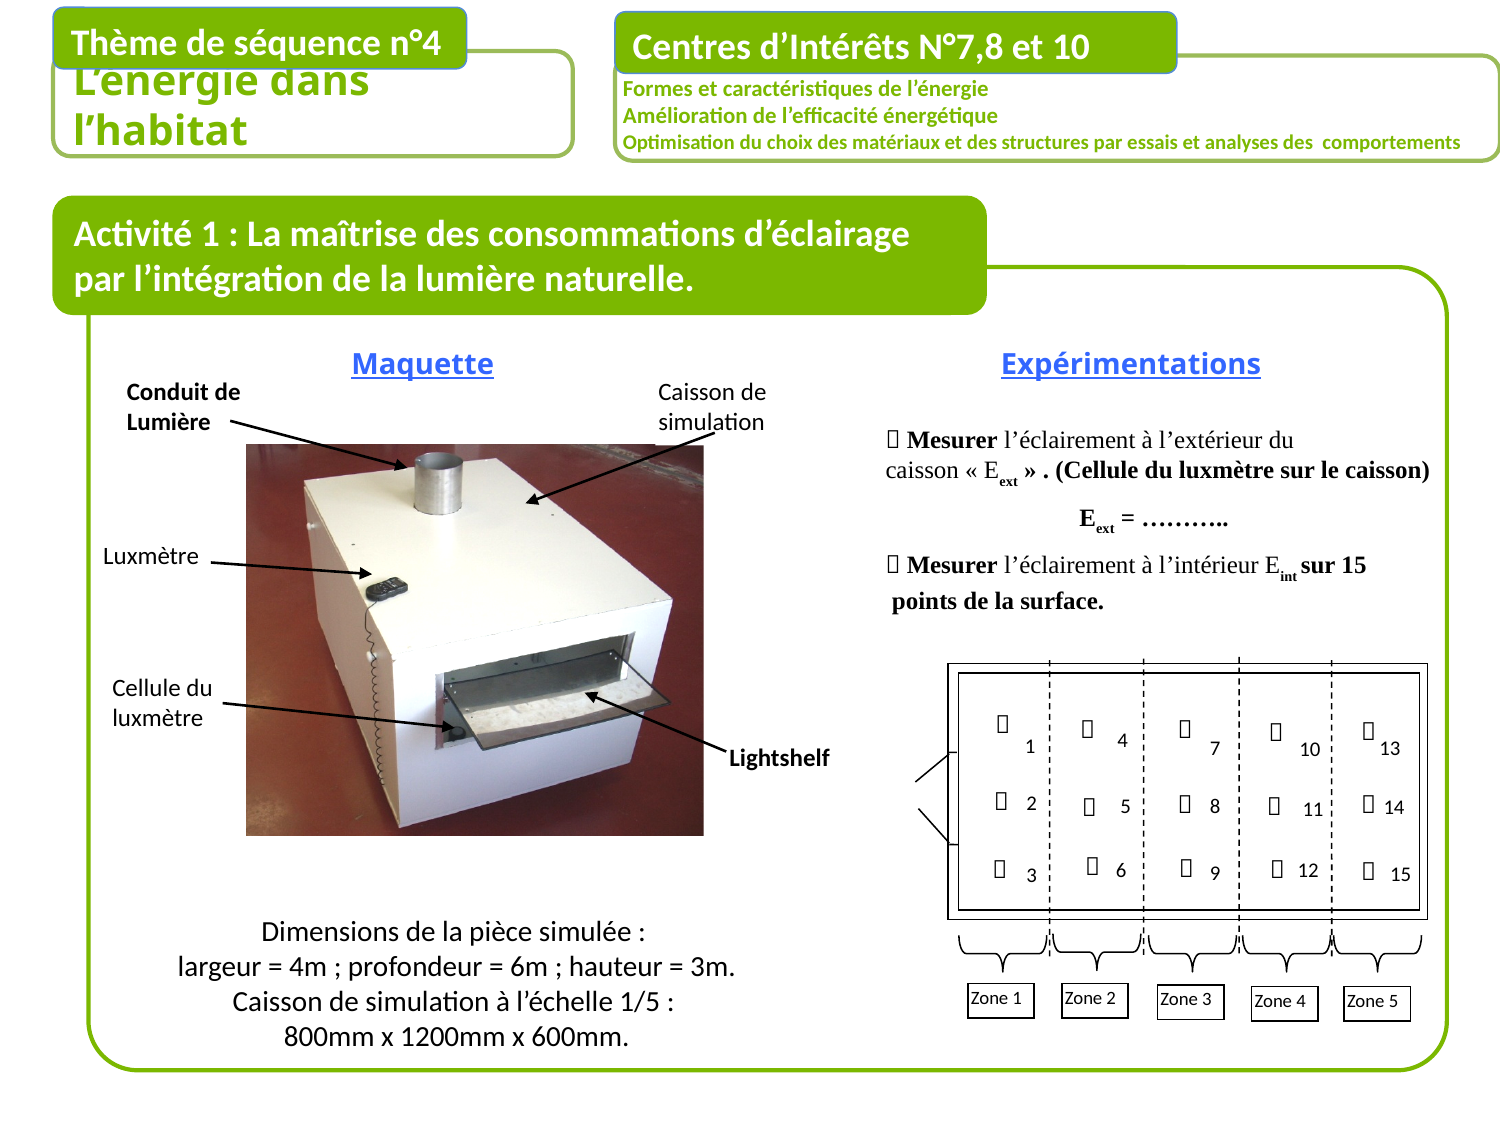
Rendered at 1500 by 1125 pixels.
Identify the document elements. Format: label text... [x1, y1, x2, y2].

text_box Expérimentations [986, 338, 1317, 388]
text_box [614, 11, 1500, 161]
text_box Activité 1 : La maîtrise des consommations d’éclairage par l’intégration de la lumière naturelle. [53, 196, 987, 315]
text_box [52, 6, 574, 157]
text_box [915, 656, 1428, 1022]
text_box Luxmètre [100, 537, 238, 587]
picture [245, 443, 704, 836]
text_box Lightshelf [726, 739, 860, 787]
text_box Formes et caractéristiques de l’énergie Amélioration de l’efficacité énergétique Optimisation du choix des matériaux et des structures par essais et analyses des comportements [608, 65, 1500, 196]
text_box Maquette [336, 338, 550, 388]
text_box Dimensions de la pièce simulée : largeur = 4m ; profondeur = 6m ; hauteur = 3m. Caisson de simulation à l’échelle 1/5 : 800mm x 1200mm x 600mm. [128, 904, 779, 1060]
text_box [86, 264, 1449, 1073]
text_box  Mesurer l’éclairement à l’extérieur du caisson « Eext » . (Cellule du luxmètre sur le caisson) Eext = ………..  Mesurer l’éclairement à l’intérieur Eint sur 15 points de la surface. [797, 396, 1459, 622]
text_box Caisson de simulation [655, 373, 800, 446]
